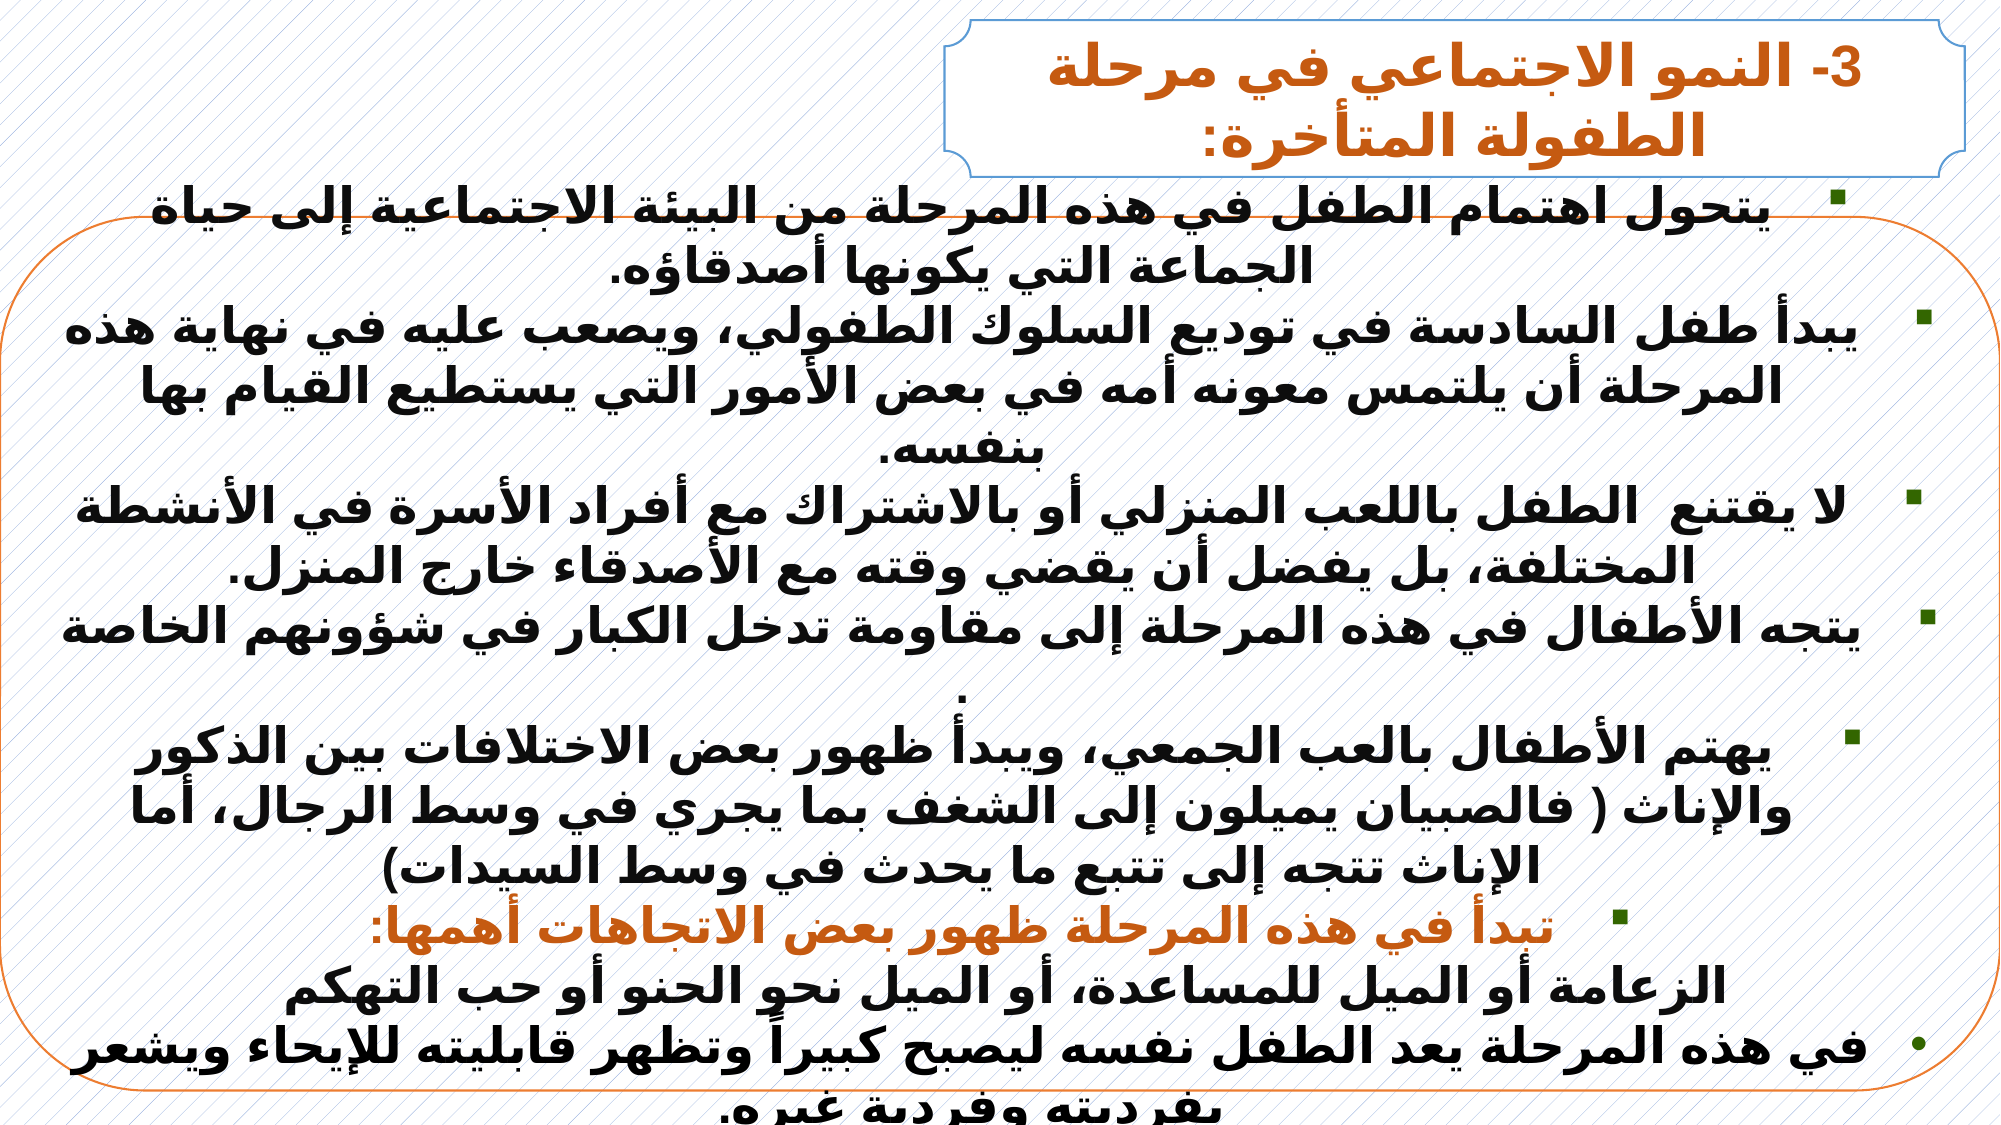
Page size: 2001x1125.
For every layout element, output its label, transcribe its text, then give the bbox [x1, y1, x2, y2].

text_box يتحول اهتمام الطفل في هذه المرحلة من البيئة الاجتماعية إلى حياة الجماعة التي يكونها أصدقاؤه. يبدأ طفل السادسة في توديع السلوك الطفولي، ويصعب عليه في نهاية هذه المرحلة أن يلتمس معونه أمه في بعض الأمور التي يستطيع القيام بها بنفسه. لا يقتنع الطفل باللعب المنزلي أو بالاشتراك مع أفراد الأسرة في الأنشطة المختلفة، بل يفضل أن يقضي وقته مع الأصدقاء خارج المنزل. يتجه الأطفال في هذه المرحلة إلى مقاومة تدخل الكبار في شؤونهم الخاصة . يهتم الأطفال بالعب الجمعي، ويبدأ ظهور بعض الاختلافات بين الذكور والإناث ( فالصبيان يميلون إلى الشغف بما يجري في وسط الرجال، أما الإناث تتجه إلى تتبع ما يحدث في وسط السيدات) تبدأ في هذه المرحلة ظهور بعض الاتجاهات أهمها: الزعامة أو الميل للمساعدة، أو الميل نحو الحنو أو حب التهكم في هذه المرحلة يعد الطفل نفسه ليصبح كبيراً وتظهر قابليته للإيحاء ويشعر بفرديته وفردية غيره. [0, 215, 2000, 1092]
text_box 3- النمو الاجتماعي في مرحلة الطفولة المتأخرة: [943, 19, 1966, 178]
